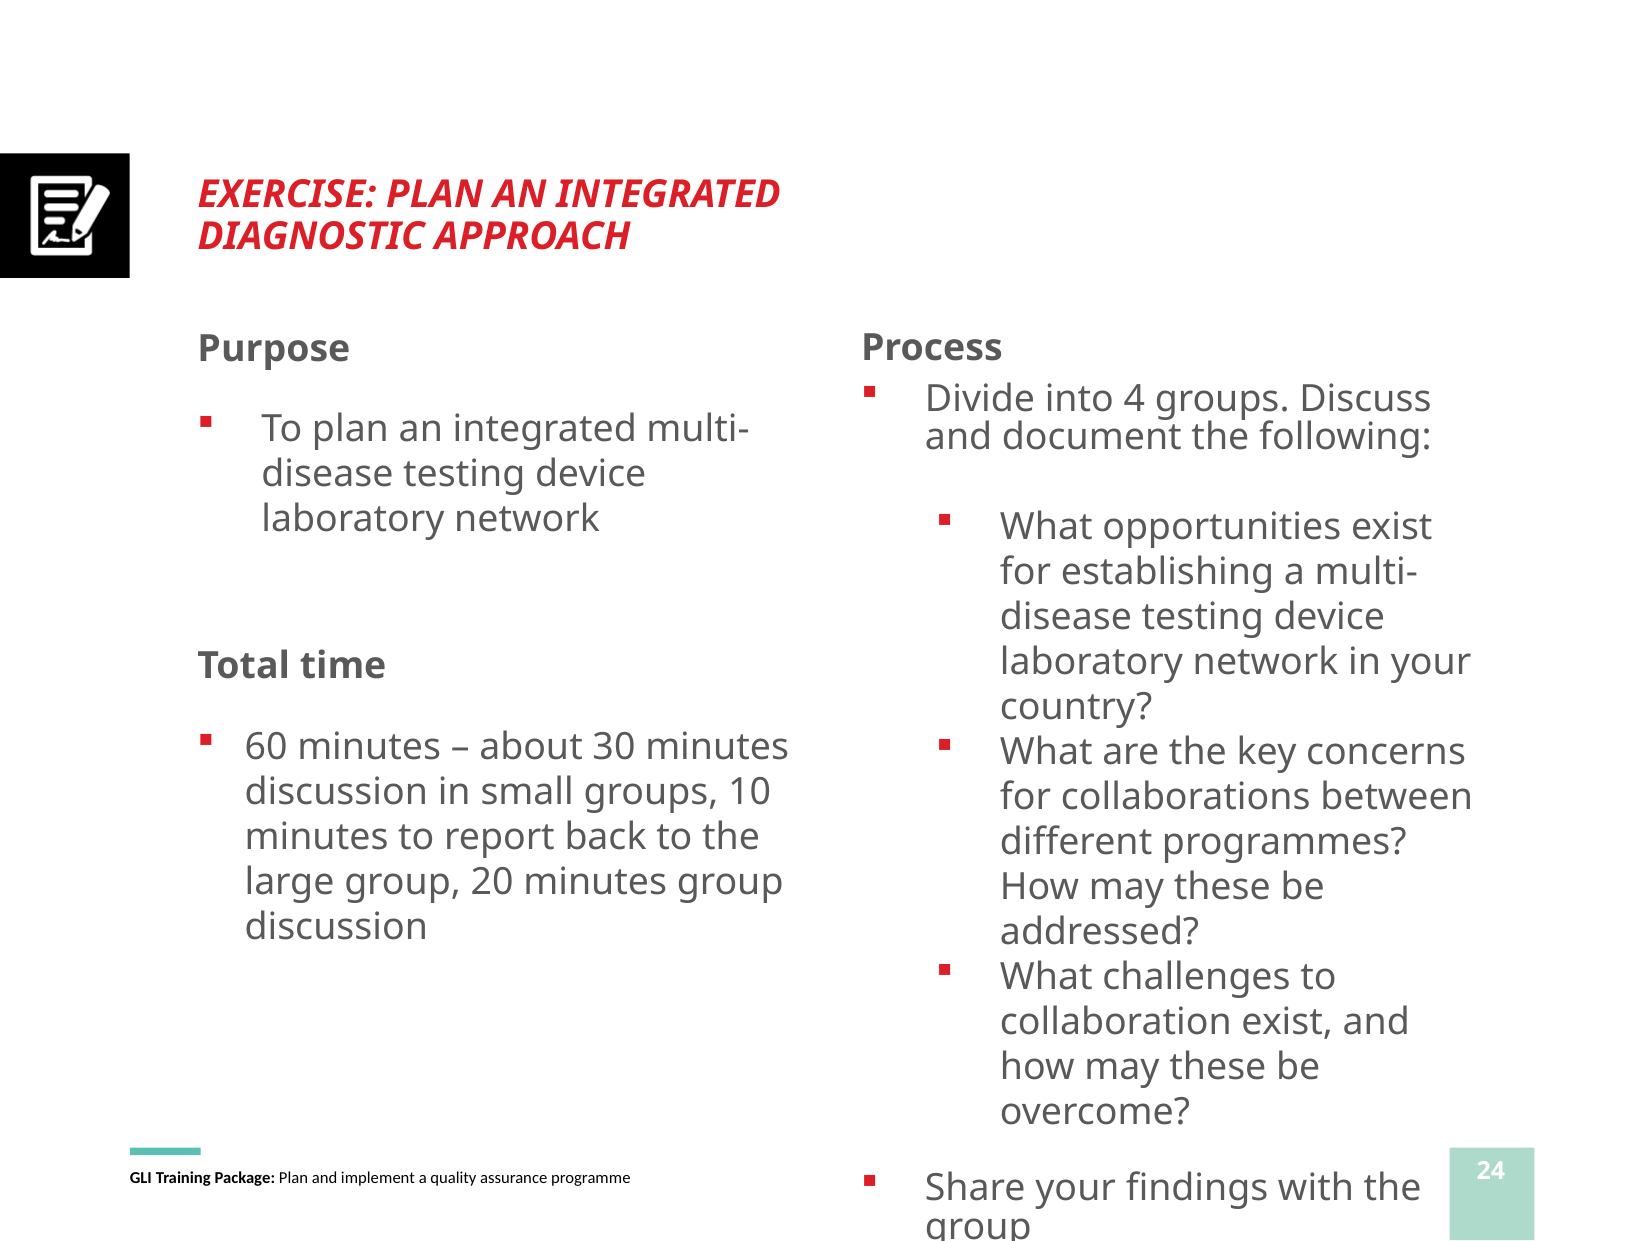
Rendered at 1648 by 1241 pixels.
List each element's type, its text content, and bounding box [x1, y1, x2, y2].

title EXERCISE: PLAN AN INTEGRATED DIAGNOSTIC APPROACH [197, 174, 1450, 300]
text_box Process Divide into 4 groups. Discuss and document the following: What opportunities exist for establishing a multi-disease testing device laboratory network in your country? What are the key concerns for collaborations between different programmes? How may these be addressed? What challenges to collaboration exist, and how may these be overcome? Share your findings with the group [861, 330, 1487, 1241]
picture [12, 158, 122, 270]
text_box Purpose To plan an integrated multi-disease testing device laboratory network Total time 60 minutes – about 30 minutes discussion in small groups, 10 minutes to report back to the large group, 20 minutes group discussion [197, 330, 793, 947]
